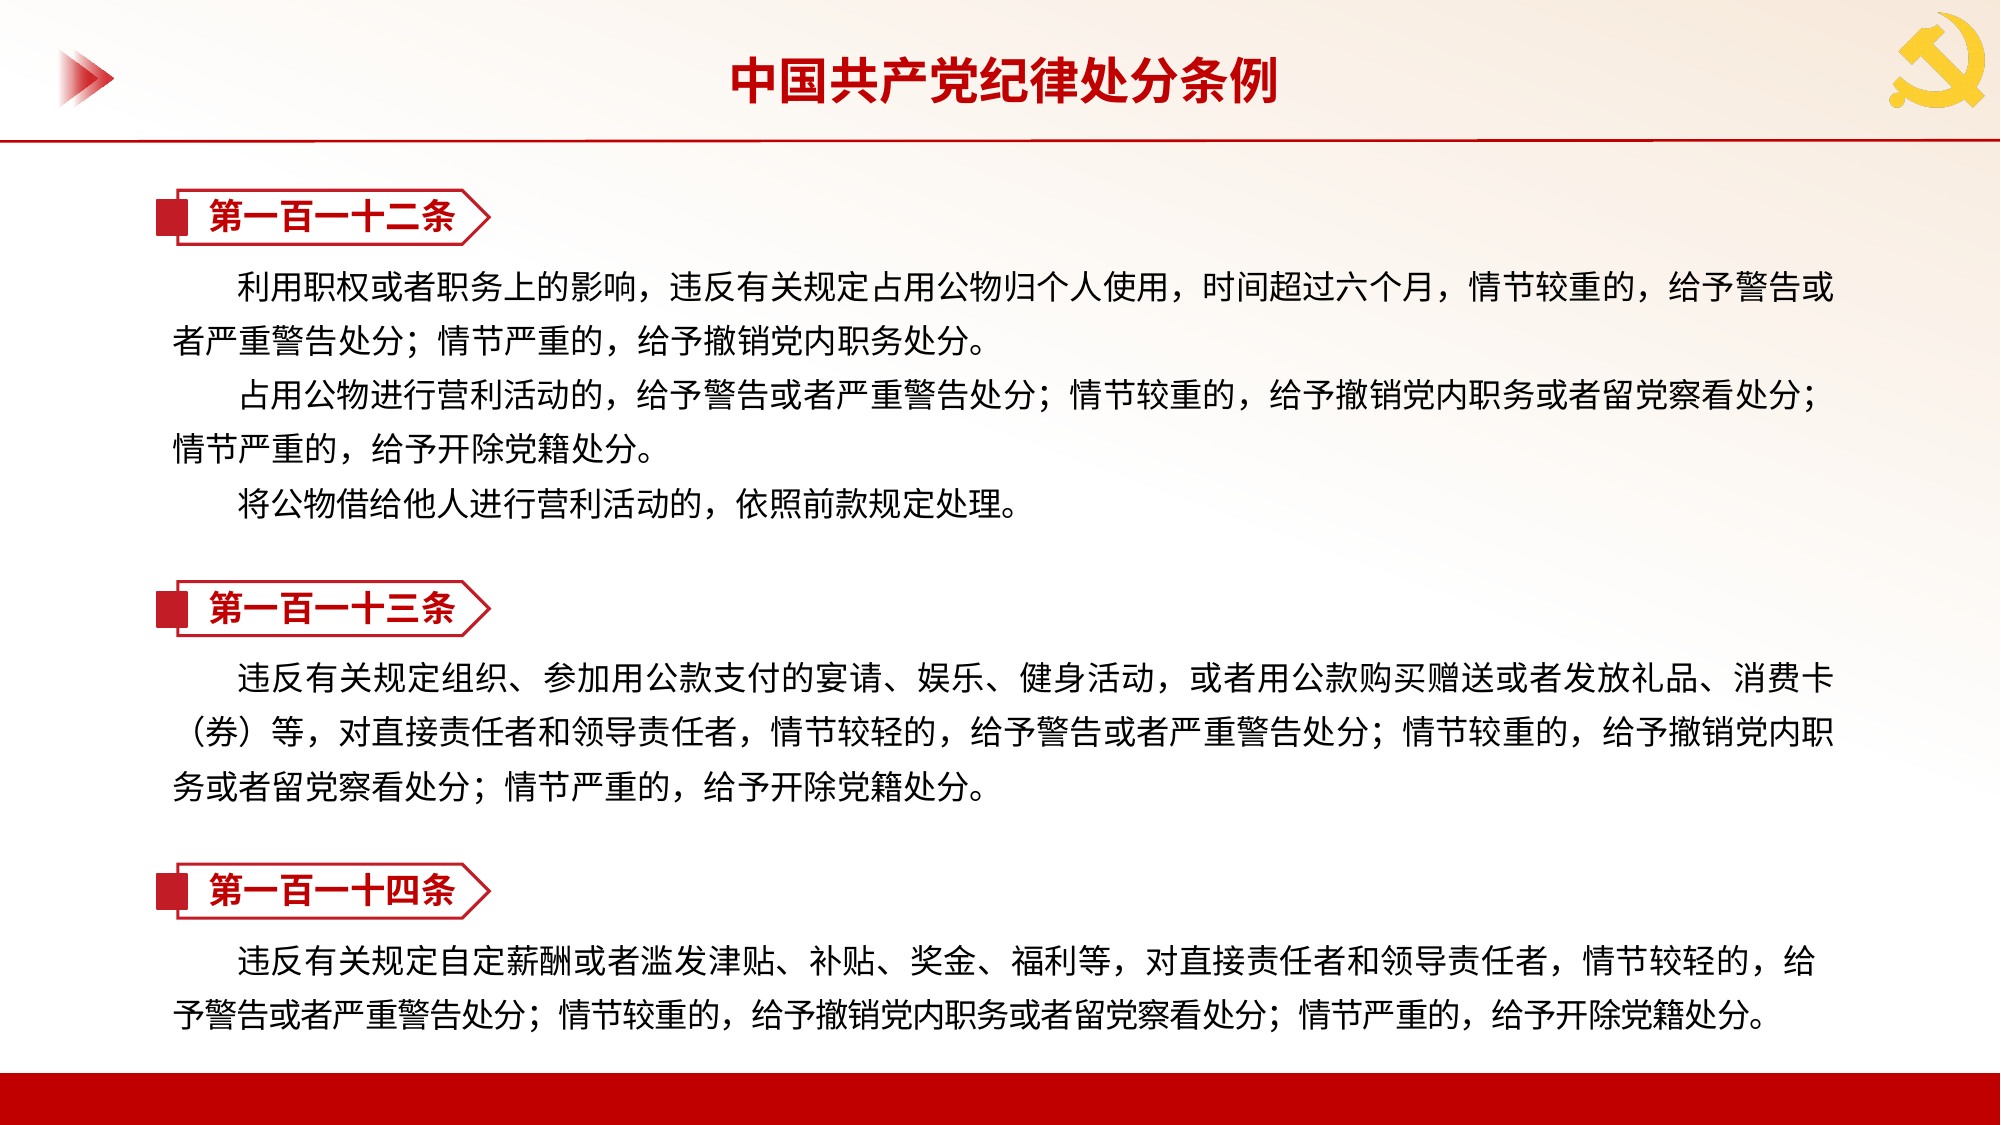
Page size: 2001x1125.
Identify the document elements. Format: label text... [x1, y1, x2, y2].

text_box 中国共产党纪律处分条例 [303, 29, 1705, 117]
text_box 利用职权或者职务上的影响，违反有关规定占用公物归个人使用，时间超过六个月，情节较重的，给予警告或者严重警告处分；情节严重的，给予撤销党内职务处分。 占用公物进行营利活动的，给予警告或者严重警告处分；情节较重的，给予撤销党内职务或者留党察看处分；情节严重的，给予开除党籍处分。 将公物借给他人进行营利活动的，依照前款规定处理。 [157, 244, 1850, 326]
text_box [156, 860, 490, 919]
picture [1889, 12, 1985, 108]
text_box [156, 578, 490, 637]
text_box [0, 1072, 2000, 1125]
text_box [156, 187, 490, 245]
text_box 违反有关规定组织、参加用公款支付的宴请、娱乐、健身活动，或者用公款购买赠送或者发放礼品、消费卡（券）等，对直接责任者和领导责任者，情节较轻的，给予警告或者严重警告处分；情节较重的，给予撤销党内职务或者留党察看处分；情节严重的，给予开除党籍处分。 [157, 635, 1850, 718]
text_box 违反有关规定自定薪酬或者滥发津贴、补贴、奖金、福利等，对直接责任者和领导责任者，情节较轻的，给予警告或者严重警告处分；情节较重的，给予撤销党内职务或者留党察看处分；情节严重的，给予开除党籍处分。 [157, 918, 1832, 1096]
